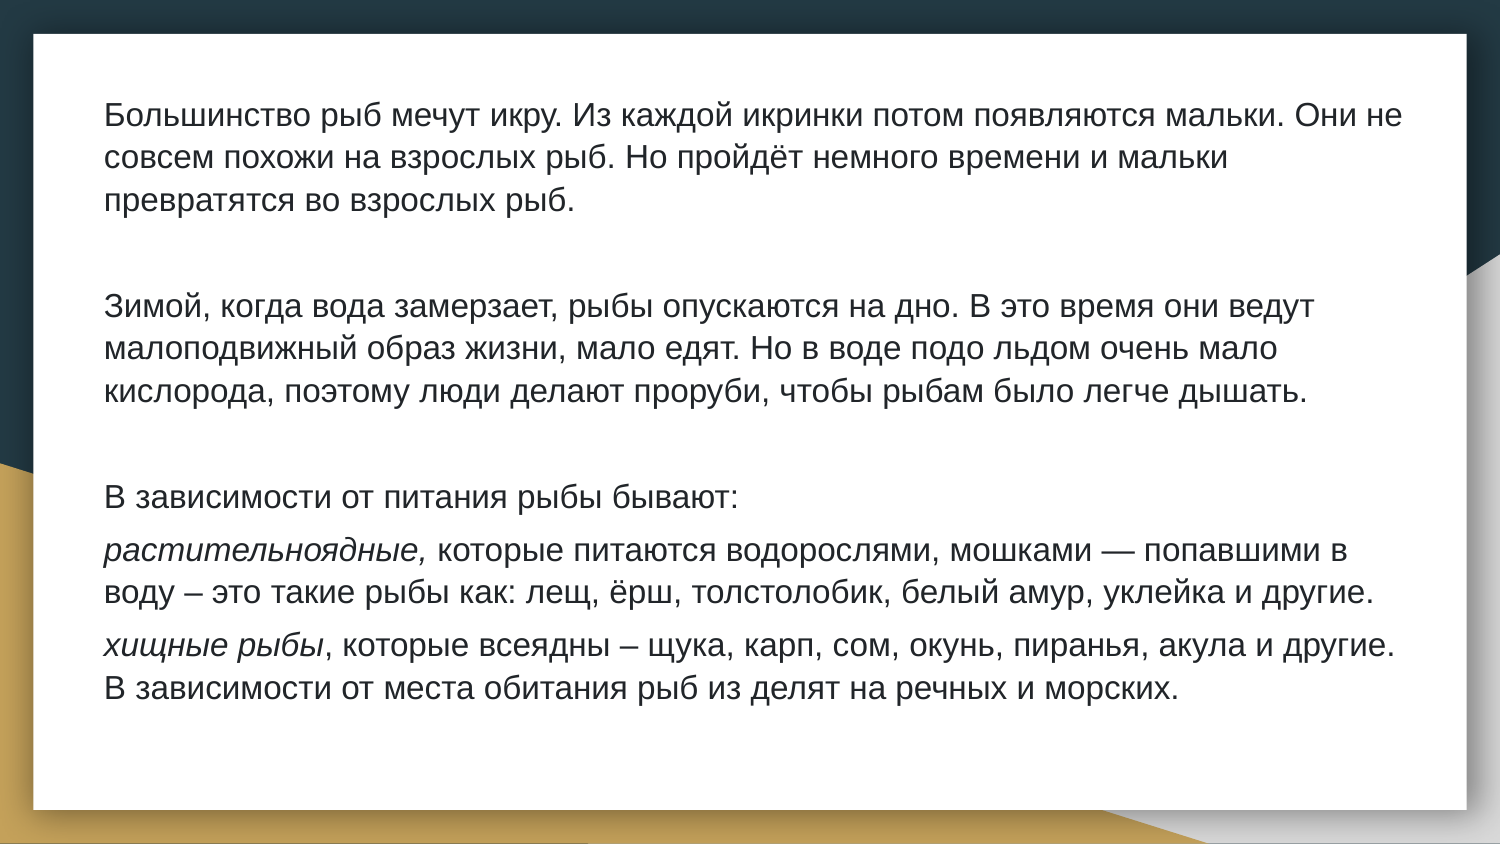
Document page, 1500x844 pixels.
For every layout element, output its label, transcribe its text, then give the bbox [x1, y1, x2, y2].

list Большинство рыб мечут икру. Из каждой икринки потом появляются мальки. Они не совсем похожи на взрослых рыб. Но пройдёт немного времени и мальки превратятся во взрослых рыб. Зимой, когда вода замерзает, рыбы опускаются на дно. В это время они ведут малоподвижный образ жизни, мало едят. Но в воде подо льдом очень мало кислорода, поэтому люди делают проруби, чтобы рыбам было легче дышать. В зависимости от питания рыбы бывают: растительноядные, которые питаются водорослями, мошками — попавшими в воду – это такие рыбы как: лещ, ёрш, толстолобик, белый амур, уклейка и другие. хищные рыбы, которые всеядны – щука, карп, сом, окунь, пиранья, акула и другие. В зависимости от места обитания рыб из делят на речных и морских. [88, 75, 1432, 778]
